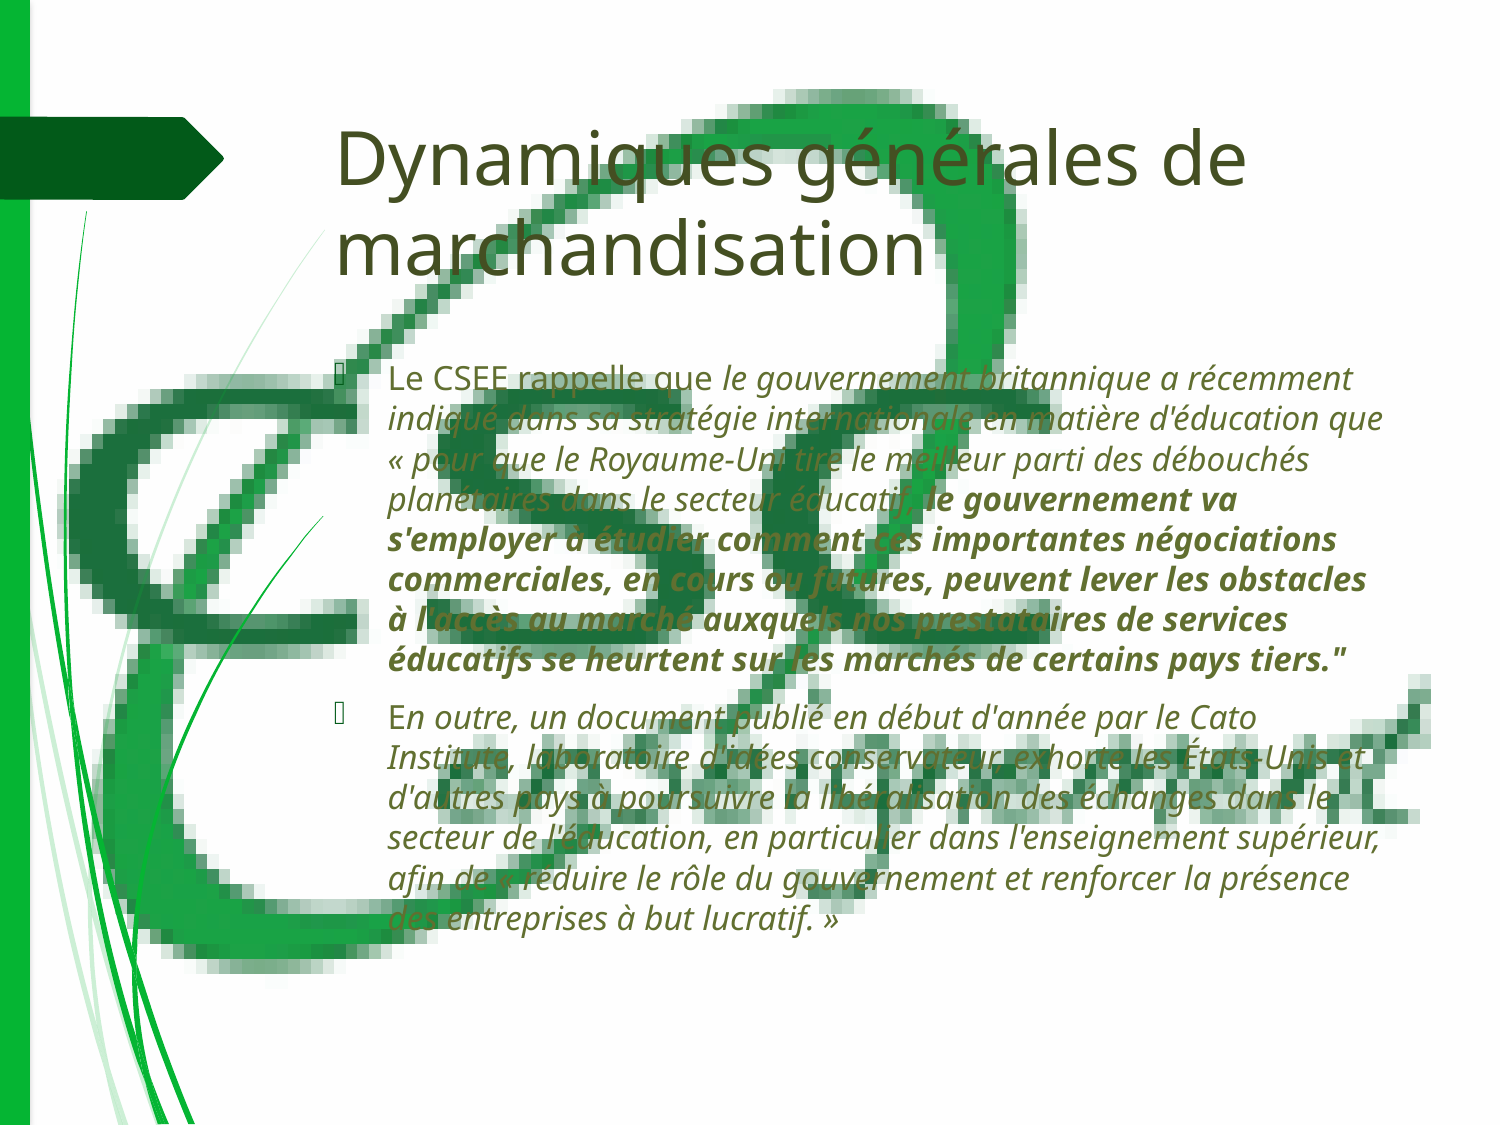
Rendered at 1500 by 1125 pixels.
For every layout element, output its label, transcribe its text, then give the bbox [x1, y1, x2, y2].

title Dynamiques générales de marchandisation [319, 102, 1400, 313]
list Le CSEE rappelle que le gouvernement britannique a récemment indiqué dans sa stratégie internationale en matière d'éducation que « pour que le Royaume-Uni tire le meilleur parti des débouchés planétaires dans le secteur éducatif, le gouvernement va s'employer à étudier comment ces importantes négociations commerciales, en cours ou futures, peuvent lever les obstacles à l'accès au marché auxquels nos prestataires de services éducatifs se heurtent sur les marchés de certains pays tiers." En outre, un document publié en début d'année par le Cato Institute, laboratoire d'idées conservateur, exhorte les États-Unis et d'autres pays à poursuivre la libéralisation des échanges dans le secteur de l'éducation, en particulier dans l'enseignement supérieur, afin de « réduire le rôle du gouvernement et renforcer la présence des entreprises à but lucratif. » [318, 350, 1400, 970]
